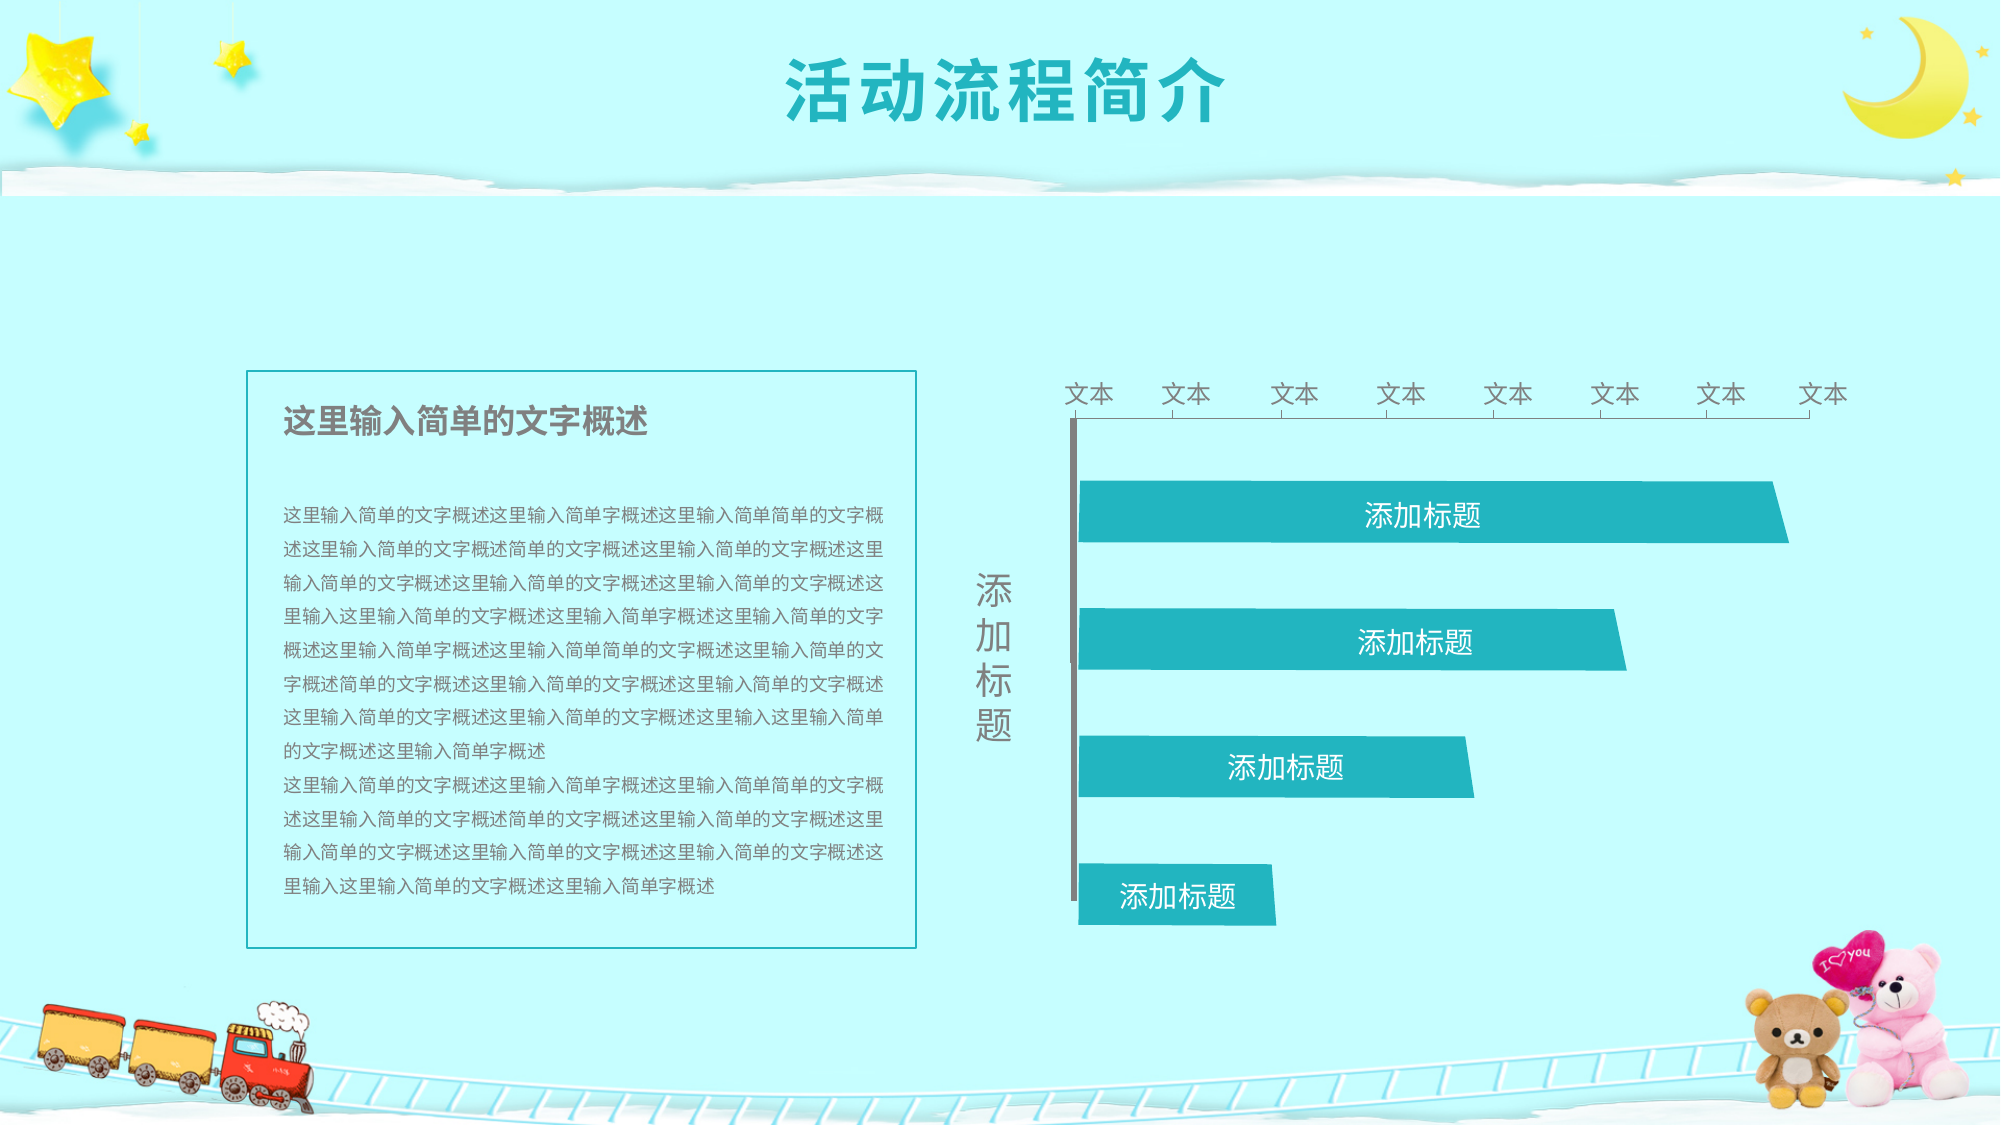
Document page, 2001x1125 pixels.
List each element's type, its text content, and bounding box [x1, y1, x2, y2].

text_box [247, 370, 917, 949]
text_box 这里输入简单的文字概述 [268, 393, 894, 448]
picture [0, 0, 2001, 1125]
text_box 活动流程简介 [759, 47, 1251, 130]
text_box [942, 370, 1874, 926]
text_box 这里输入简单的文字概述这里输入简单字概述这里输入简单简单的文字概述这里输入简单的文字概述简单的文字概述这里输入简单的文字概述这里输入简单的文字概述这里输入简单的文字概述这里输入简单的文字概述这里输入这里输入简单的文字概述这里输入简单字概述这里输入简单的文字概述这里输入简单字概述这里输入简单简单的文字概述这里输入简单的文字概述简单的文字概述这里输入简单的文字概述这里输入简单的文字概述这里输入简单的文字概述这里输入简单的文字概述这里输入这里输入简单的文字概述这里输入简单字概述 这里输入简单的文字概述这里输入简单字概述这里输入简单简单的文字概述这里输入简单的文字概述简单的文字概述这里输入简单的文字概述这里输入简单的文字概述这里输入简单的文字概述这里输入简单的文字概述这里输入这里输入简单的文字概述这里输入简单字概述 [268, 485, 917, 939]
